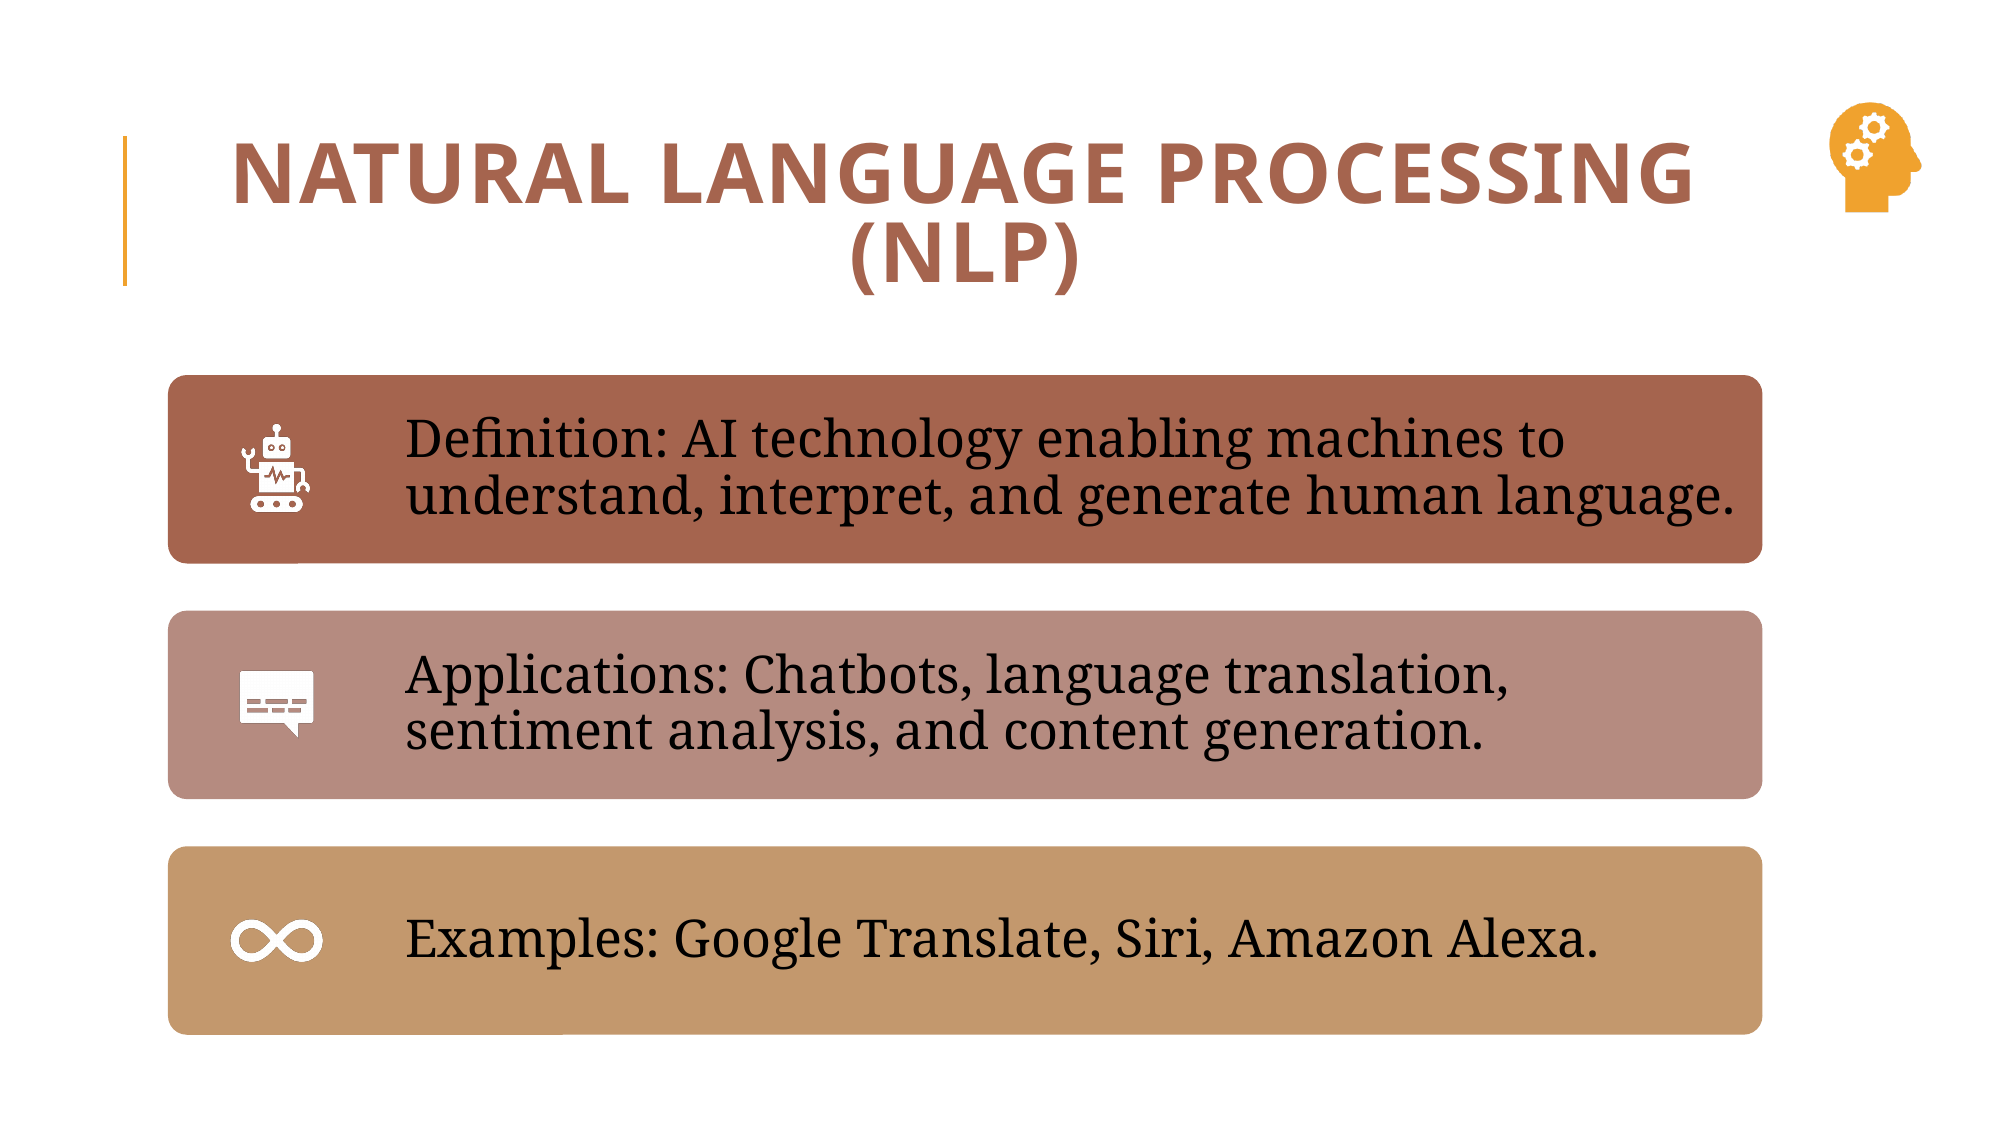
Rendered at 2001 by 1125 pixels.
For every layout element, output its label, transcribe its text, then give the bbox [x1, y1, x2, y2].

title Natural Language Processing (NLP) [168, 96, 1763, 342]
picture [1811, 95, 1939, 224]
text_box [167, 374, 1763, 1036]
